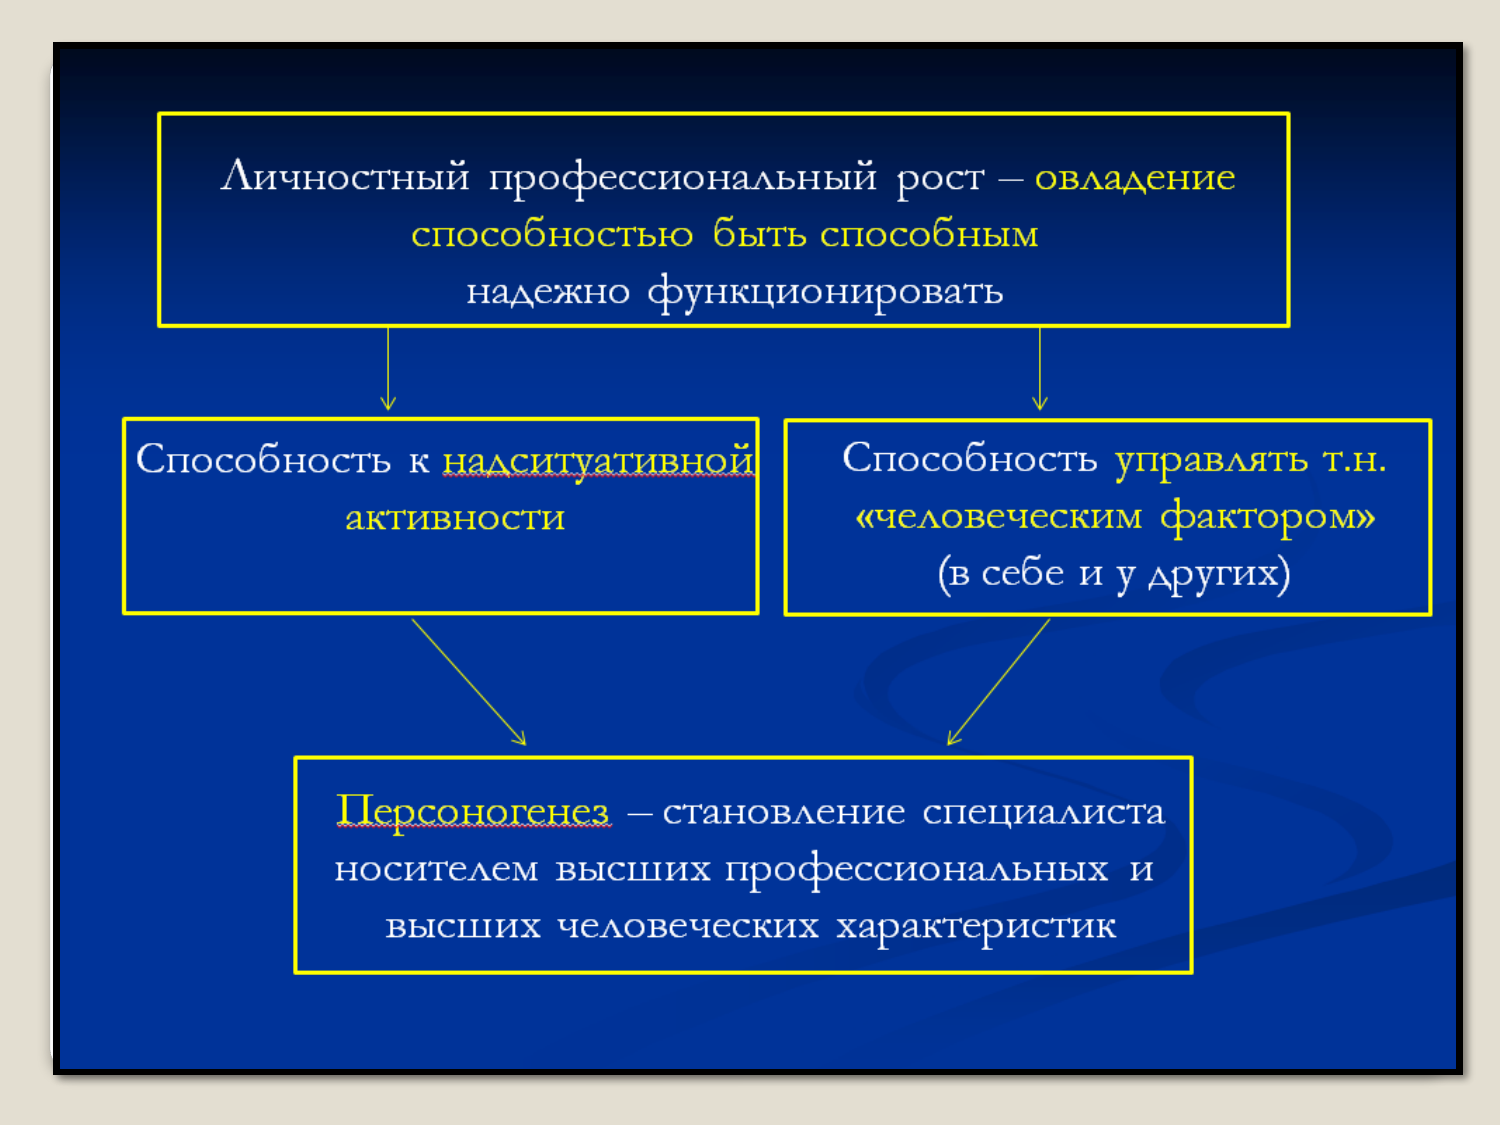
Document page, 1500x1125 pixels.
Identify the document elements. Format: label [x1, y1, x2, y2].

picture [59, 48, 1457, 1069]
